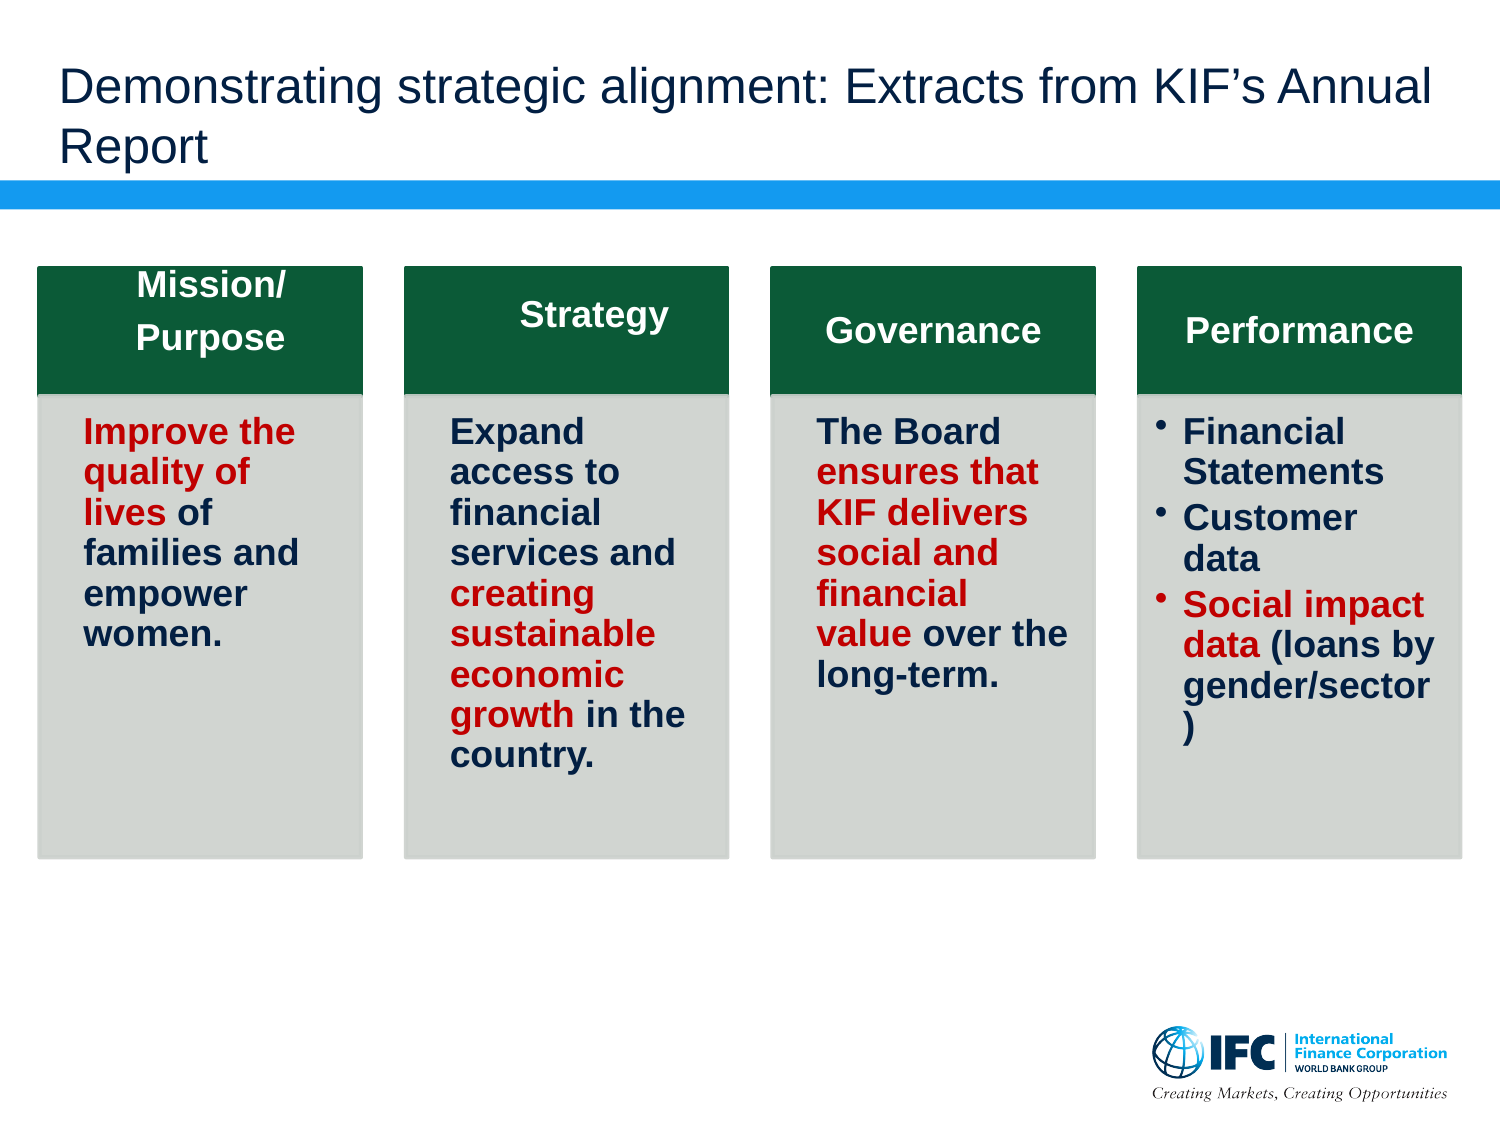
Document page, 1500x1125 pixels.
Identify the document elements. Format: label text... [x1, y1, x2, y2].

picture [1168, 1036, 1176, 1042]
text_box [38, 159, 1462, 966]
picture [1152, 1026, 1447, 1102]
title Demonstrating strategic alignment: Extracts from KIF’s Annual Report [58, 49, 1447, 158]
